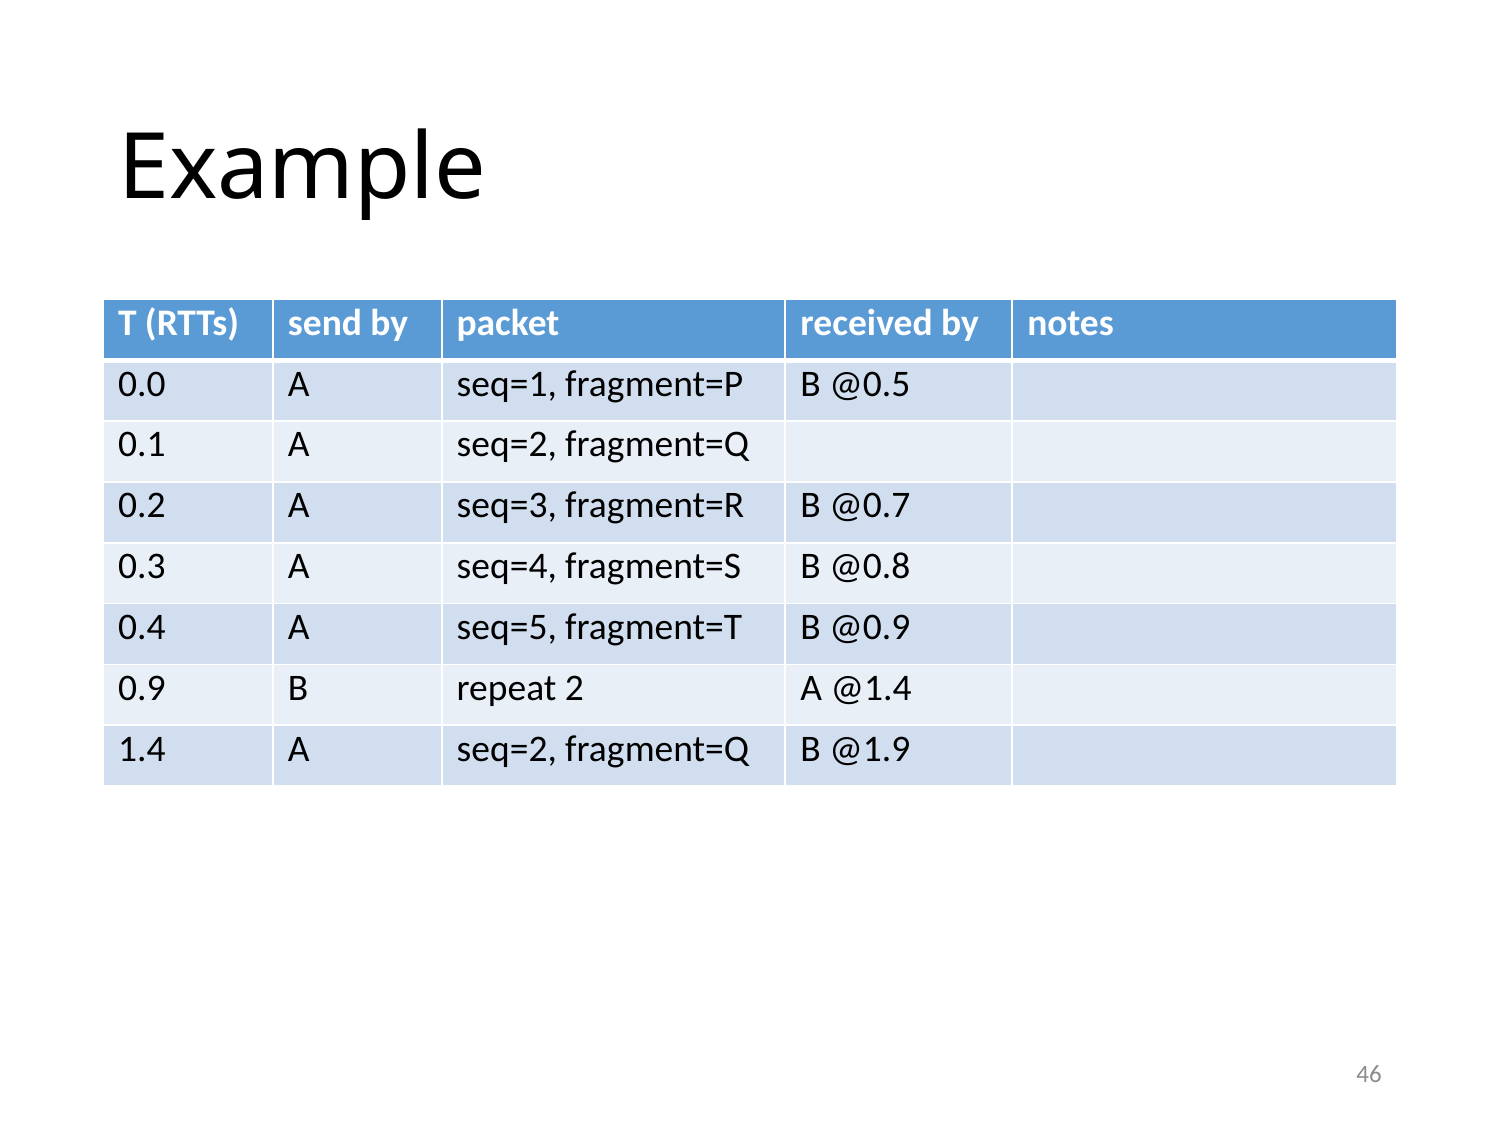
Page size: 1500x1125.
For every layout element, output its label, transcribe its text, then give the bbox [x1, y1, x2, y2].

table_header T (RTTs) [104, 300, 272, 358]
table_cell 0.0 [104, 363, 272, 420]
title Example [103, 59, 1397, 278]
table_header packet [443, 300, 784, 358]
table_cell seq=2, fragment=Q [443, 422, 784, 481]
table_cell 0.9 [104, 665, 272, 724]
table_cell [1013, 544, 1396, 603]
table_cell [1013, 726, 1396, 785]
table_cell 0.1 [104, 422, 272, 481]
table_cell A [274, 363, 441, 420]
table_cell 1.4 [104, 726, 272, 785]
table_cell B @0.8 [786, 544, 1011, 603]
table_cell [786, 422, 1011, 481]
table_cell repeat 2 [443, 665, 784, 724]
table_header notes [1013, 300, 1396, 358]
table_cell seq=5, fragment=T [443, 604, 784, 664]
table_cell seq=2, fragment=Q [443, 726, 784, 785]
table_cell [1013, 604, 1396, 664]
slide_number 46 [1059, 1042, 1397, 1103]
table_cell B @1.9 [786, 726, 1011, 785]
table_cell seq=3, fragment=R [443, 483, 784, 542]
table_cell B @0.5 [786, 363, 1011, 420]
table_cell seq=4, fragment=S [443, 544, 784, 603]
table_cell A [274, 483, 441, 542]
table_header send by [274, 300, 441, 358]
table_cell 0.3 [104, 544, 272, 603]
table_header received by [786, 300, 1011, 358]
table_cell A @1.4 [786, 665, 1011, 724]
table_cell [1013, 422, 1396, 481]
table_cell [1013, 363, 1396, 420]
table_cell A [274, 544, 441, 603]
table_cell A [274, 604, 441, 664]
table_cell B @0.9 [786, 604, 1011, 664]
table_cell seq=1, fragment=P [443, 363, 784, 420]
table_cell [1013, 665, 1396, 724]
table_cell B [274, 665, 441, 724]
table_cell 0.4 [104, 604, 272, 664]
table_cell 0.2 [104, 483, 272, 542]
table_cell B @0.7 [786, 483, 1011, 542]
table_cell A [274, 726, 441, 785]
table_cell A [274, 422, 441, 481]
table_cell [1013, 483, 1396, 542]
